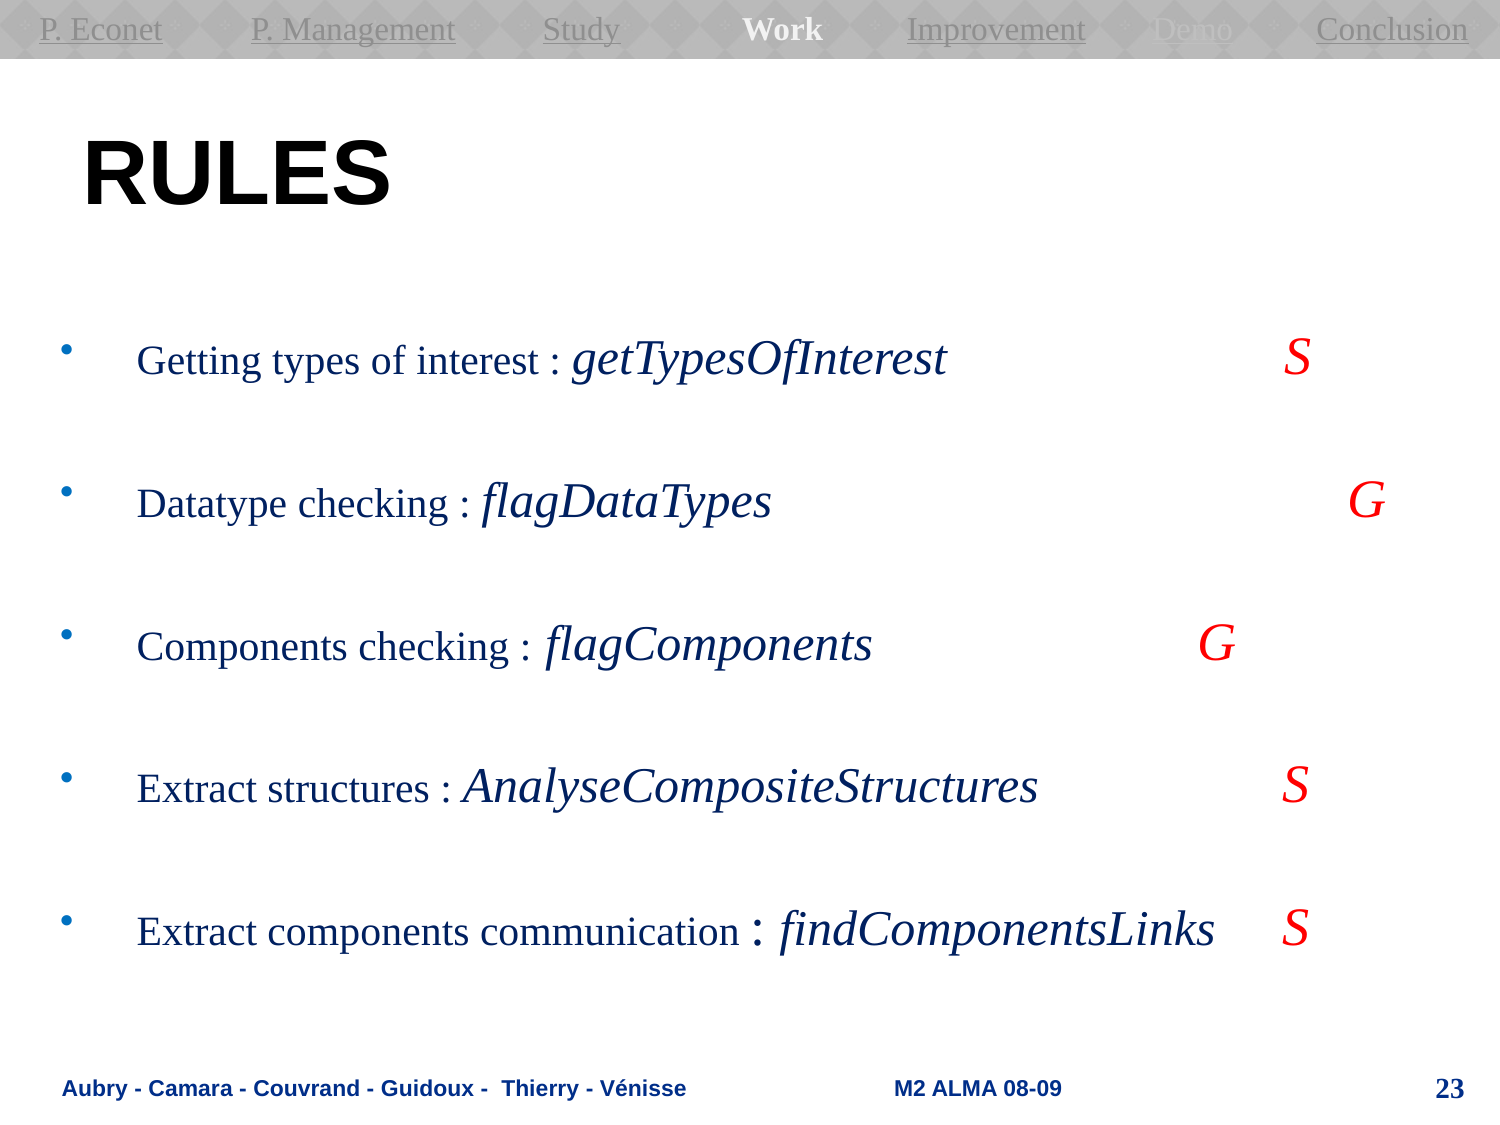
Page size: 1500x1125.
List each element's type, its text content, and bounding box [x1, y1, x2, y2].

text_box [22, 0, 1486, 56]
title Rules [75, 105, 1263, 223]
footer Aubry - Camara - Couvrand - Guidoux - Thierry - Vénisse M2 ALMA 08-09 [46, 1066, 1231, 1102]
list Getting types of interest : getTypesOfInterest S Datatype checking : flagDataTypes G Components checking : flagComponents G Extract structures : AnalyseCompositeStructures S Extract components communication : findComponentsLinks S [46, 247, 1442, 1043]
slide_number 23 [1368, 1066, 1465, 1104]
